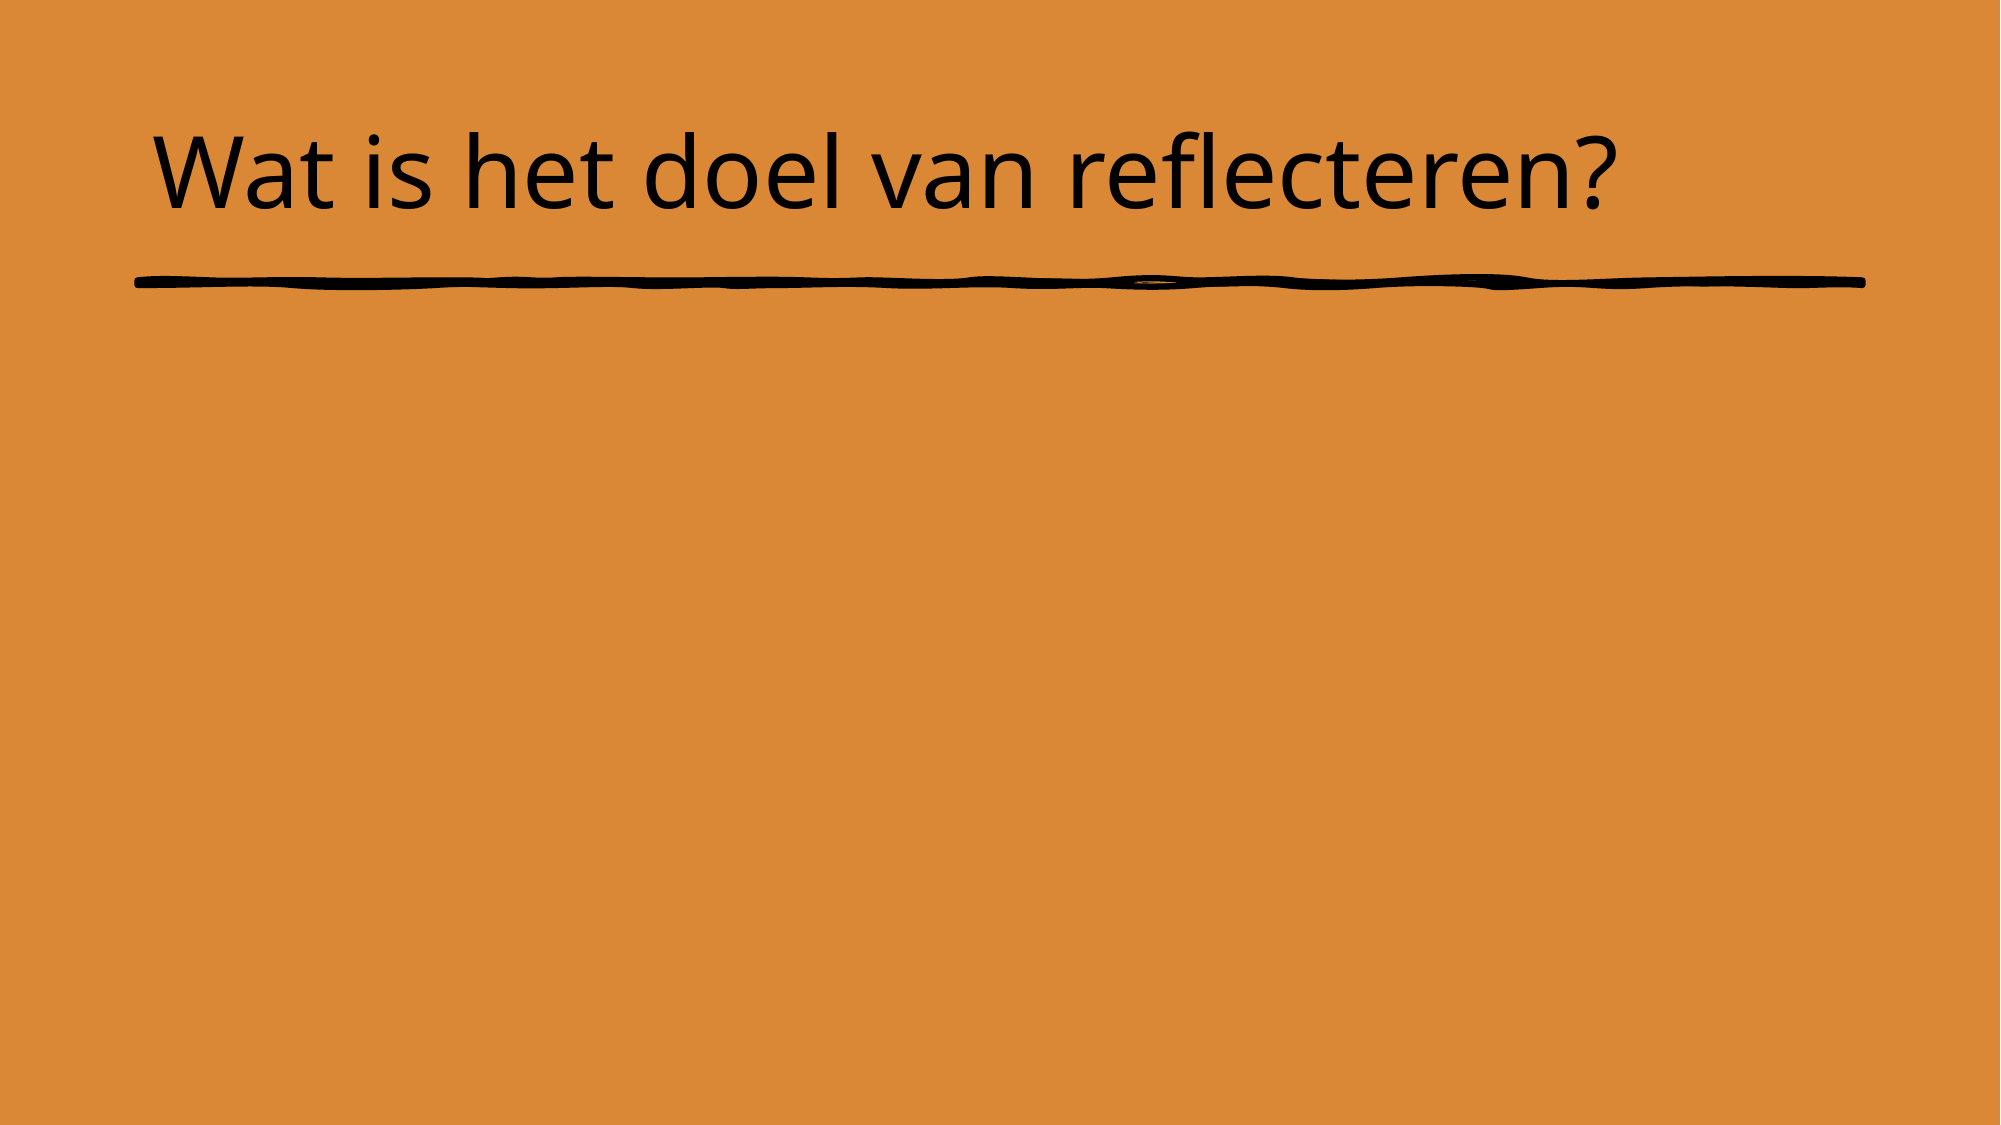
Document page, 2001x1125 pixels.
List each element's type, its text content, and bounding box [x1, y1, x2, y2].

title Wat is het doel van reflecteren? [137, 59, 1863, 278]
